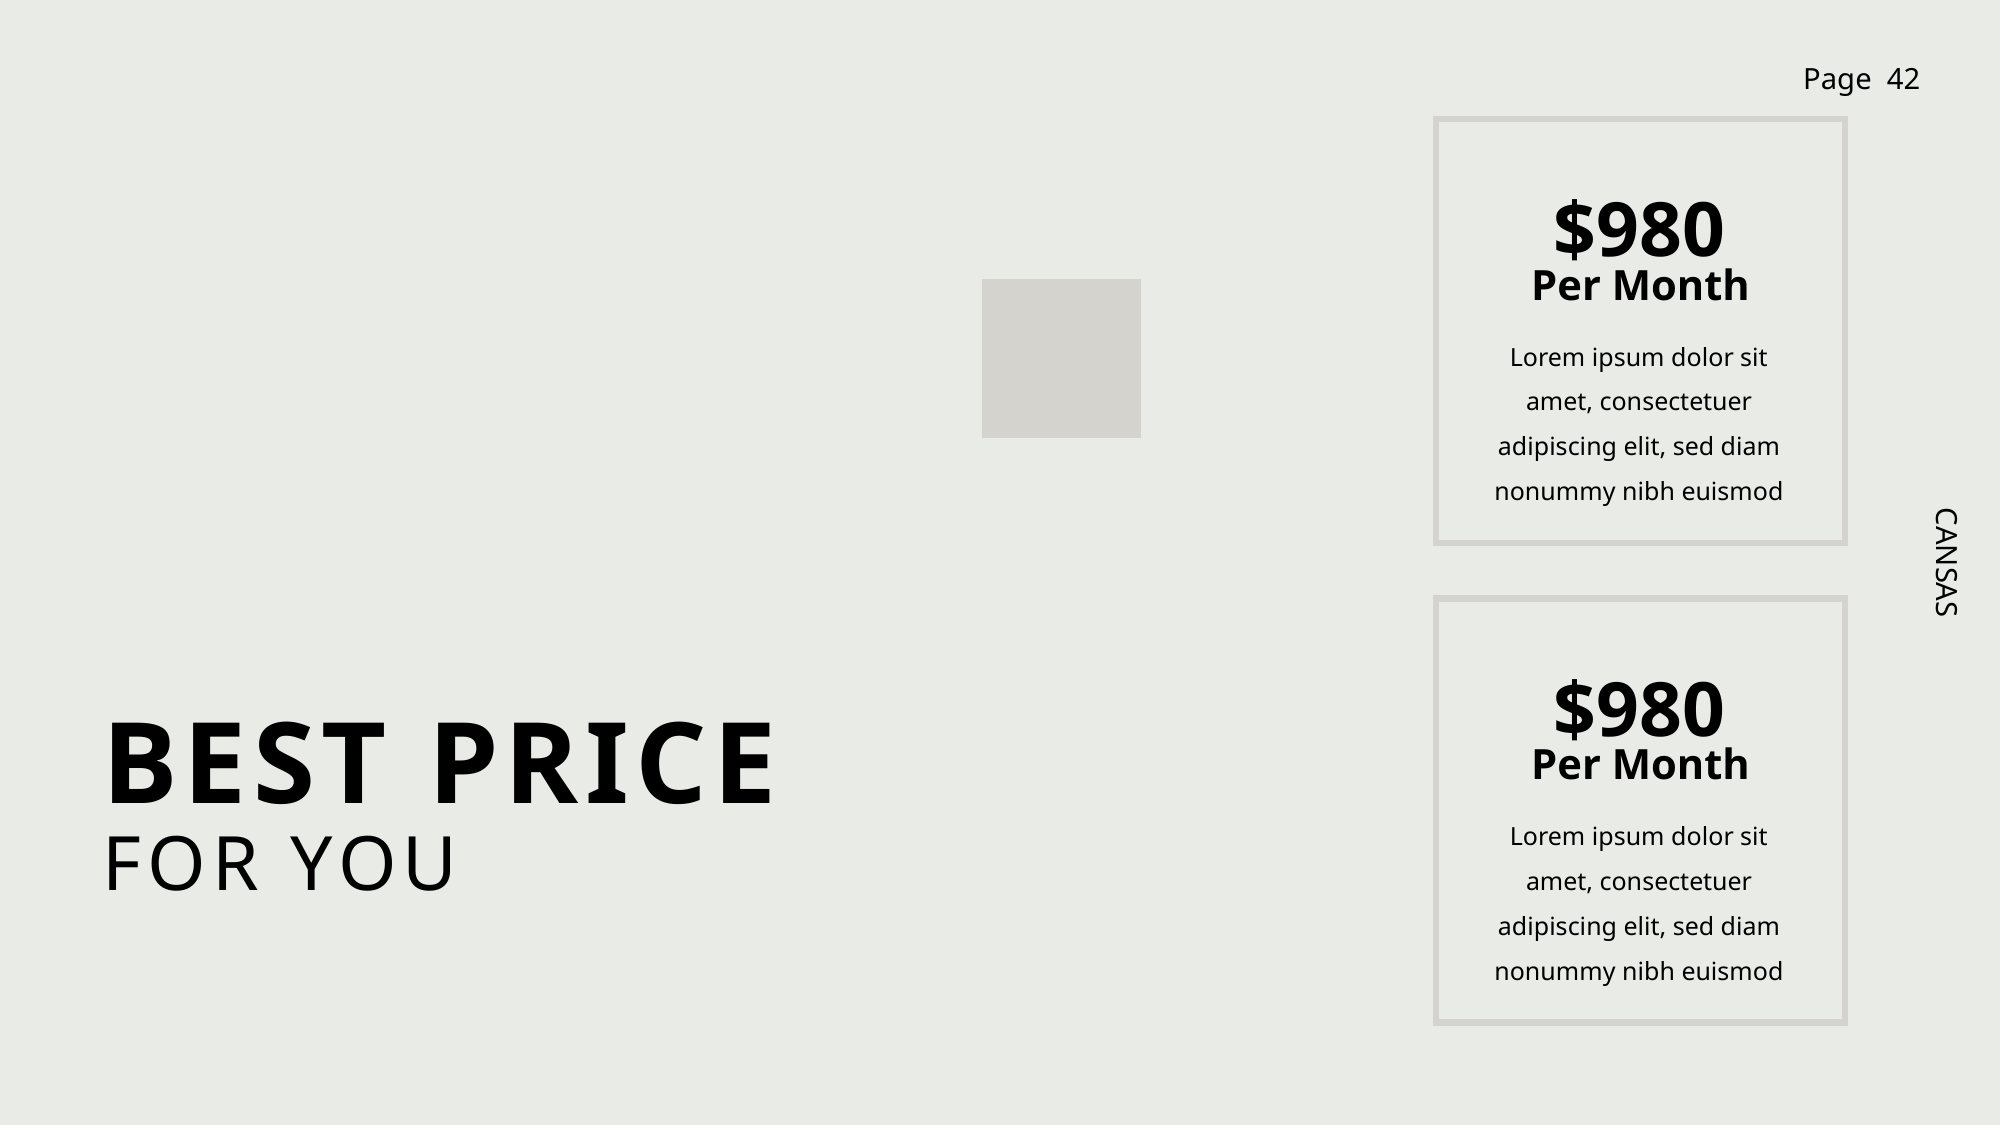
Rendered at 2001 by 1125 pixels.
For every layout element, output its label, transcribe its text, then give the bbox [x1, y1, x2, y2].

text_box BEST PRICE [87, 683, 522, 834]
text_box [1435, 118, 1846, 251]
text_box [1435, 316, 1846, 544]
text_box Lorem ipsum dolor sit amet, consectetuer adipiscing elit, sed diam nonummy nibh euismod [1459, 318, 1819, 513]
picture [109, 112, 1350, 1007]
text_box $980 [1459, 653, 1819, 730]
text_box [982, 279, 1141, 438]
text_box FOR YOU [87, 834, 522, 914]
text_box $980 [1459, 174, 1819, 251]
text_box Lorem ipsum dolor sit amet, consectetuer adipiscing elit, sed diam nonummy nibh euismod [1459, 798, 1819, 993]
text_box Per Month [1425, 251, 1857, 316]
text_box Per Month [1425, 730, 1857, 796]
text_box [1435, 597, 1846, 730]
text_box [1435, 796, 1846, 1024]
